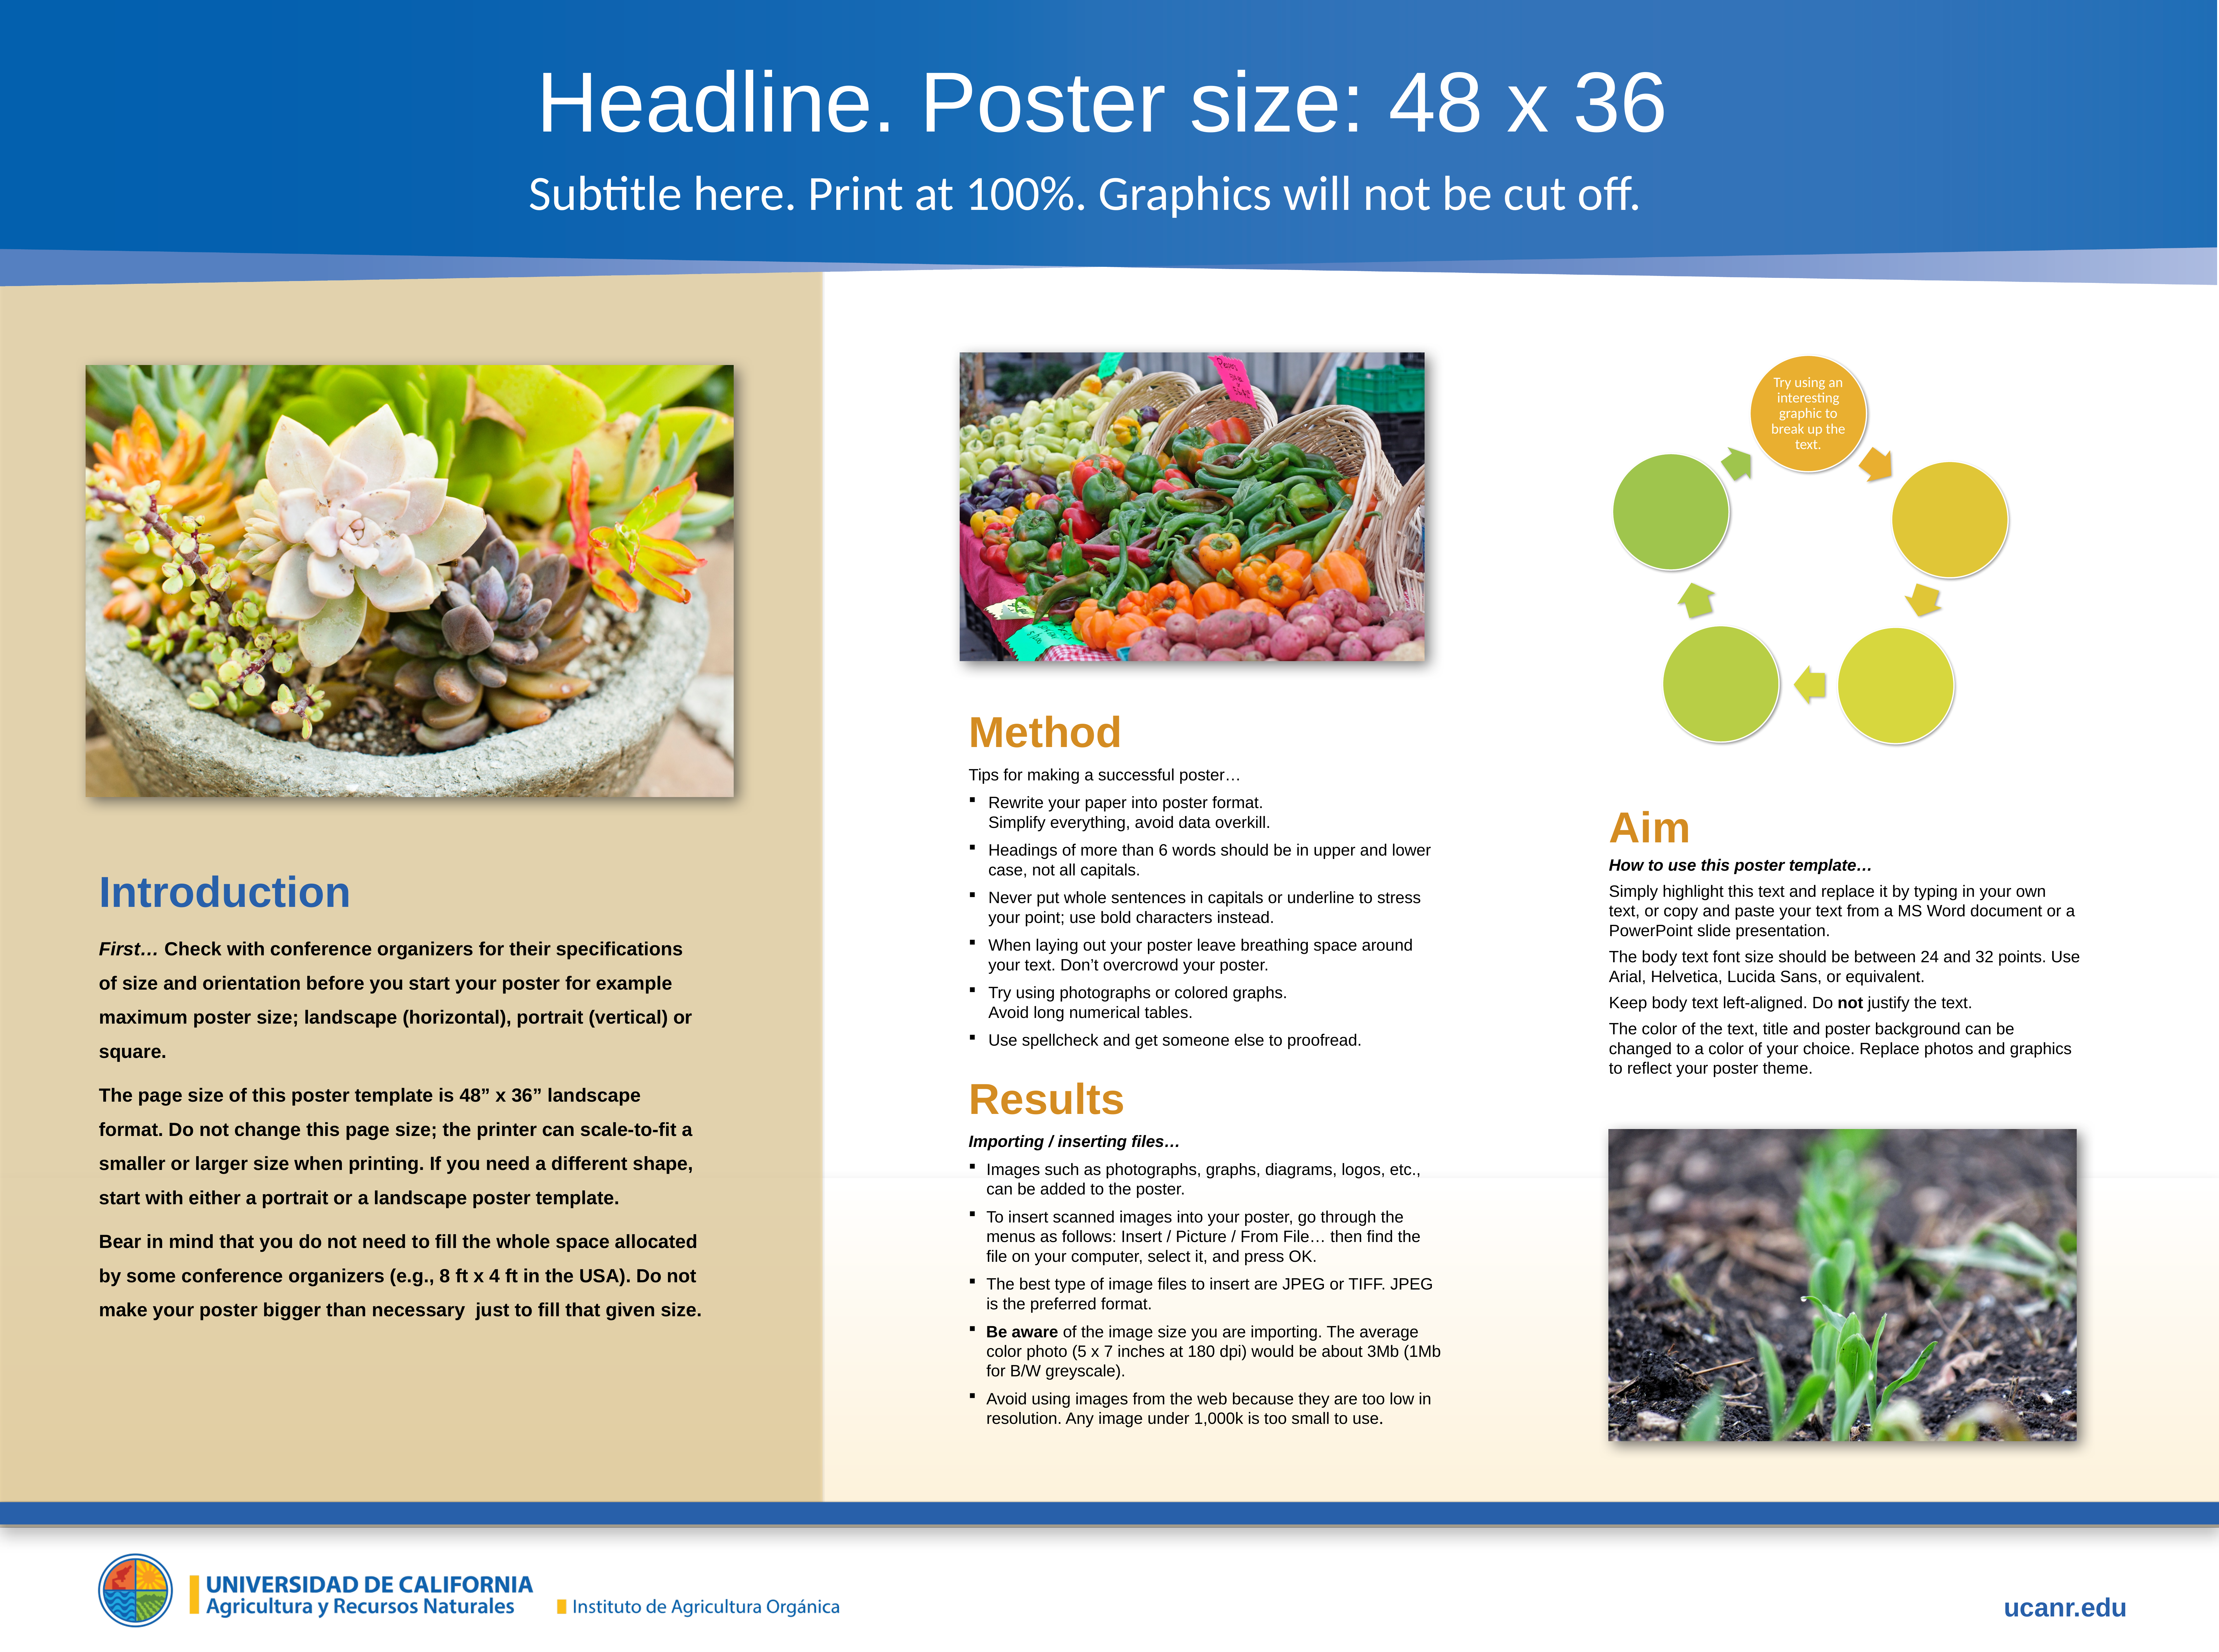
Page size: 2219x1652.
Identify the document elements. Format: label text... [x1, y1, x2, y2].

picture [0, 0, 2217, 296]
subtitle Subtitle here. Print at 100%. Graphics will not be cut off. [209, 150, 1973, 267]
picture [86, 365, 734, 797]
text_box Method Tips for making a successful poster… Rewrite your paper into poster format. Simplify everything, avoid data overkill. Headings of more than 6 words should be in upper and lower case, not all capitals. Never put whole sentences in capitals or underline to stress your point; use bold characters instead. When laying out your poster leave breathing space around your text. Don’t overcrowd your poster. Try using photographs or colored graphs. Avoid long numerical tables. Use spellcheck and get someone else to proofread. Results Importing / inserting files… Images such as photographs, graphs, diagrams, logos, etc., can be added to the poster. To insert scanned images into your poster, go through the menus as follows: Insert / Picture / From File… then find the file on your computer, select it, and press OK. The best type of image files to insert are JPEG or TIFF. JPEG is the preferred format. Be aware of the image size you are importing. The average color photo (5 x 7 inches at 180 dpi) would be about 3Mb (1Mb for B/W greyscale). Avoid using images from the web because they are too low in resolution. Any image under 1,000k is too small to use. [942, 678, 1469, 1474]
title Headline. Poster size: 48 x 36 [77, 1, 2105, 208]
picture [75, 1520, 941, 1651]
text_box Aim How to use this poster template… Simply highlight this text and replace it by typing in your own text, or copy and paste your text from a MS Word document or a PowerPoint slide presentation. The body text font size should be between 24 and 32 points. Use Arial, Helvetica, Lucida Sans, or equivalent. Keep body text left-aligned. Do not justify the text. The color of the text, title and poster background can be changed to a color of your choice. Replace photos and graphics to reflect your poster theme. [1604, 797, 2086, 1080]
text_box Introduction First… Check with conference organizers for their specifications of size and orientation before you start your poster for example maximum poster size; landscape (horizontal), portrait (vertical) or square. The page size of this poster template is 48” x 36” landscape format. Do not change this page size; the printer can scale-to-fit a smaller or larger size when printing. If you need a different shape, start with either a portrait or a landscape poster template. Bear in mind that you do not need to fill the whole space allocated by some conference organizers (e.g., 8 ft x 4 ft in the USA). Do not make your poster bigger than necessary just to fill that given size. [75, 825, 728, 1520]
picture [1608, 1129, 2077, 1441]
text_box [1608, 277, 2008, 821]
picture [960, 352, 1425, 661]
